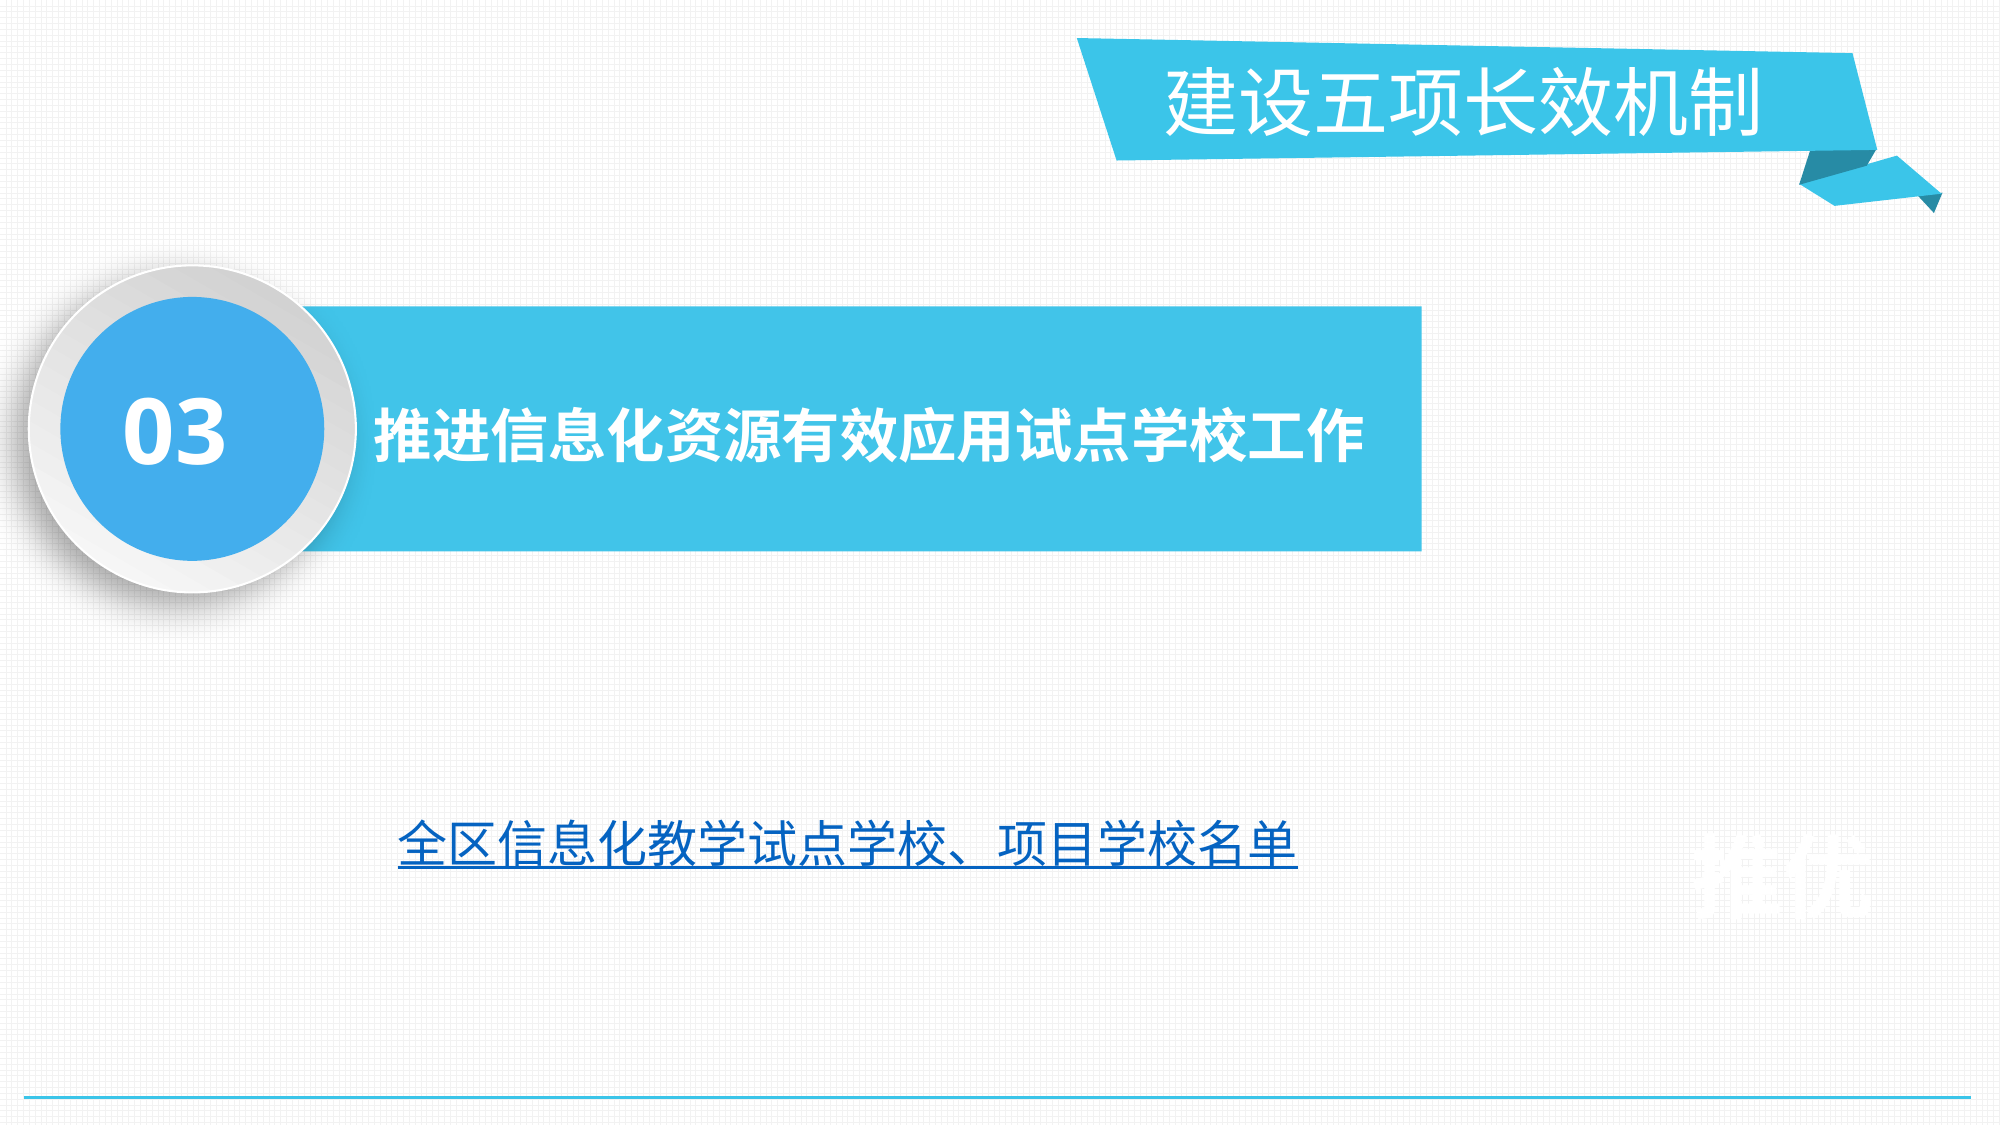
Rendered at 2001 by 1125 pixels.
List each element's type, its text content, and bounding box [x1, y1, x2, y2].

text_box 推进信息化资源有效应用试点学校工作 [359, 378, 1397, 477]
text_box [1076, 38, 1945, 214]
text_box [356, 305, 1423, 552]
text_box 全区信息化教学试点学校、项目学校名单 [382, 790, 1337, 892]
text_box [28, 265, 356, 593]
text_box 推优 [1676, 812, 1890, 938]
